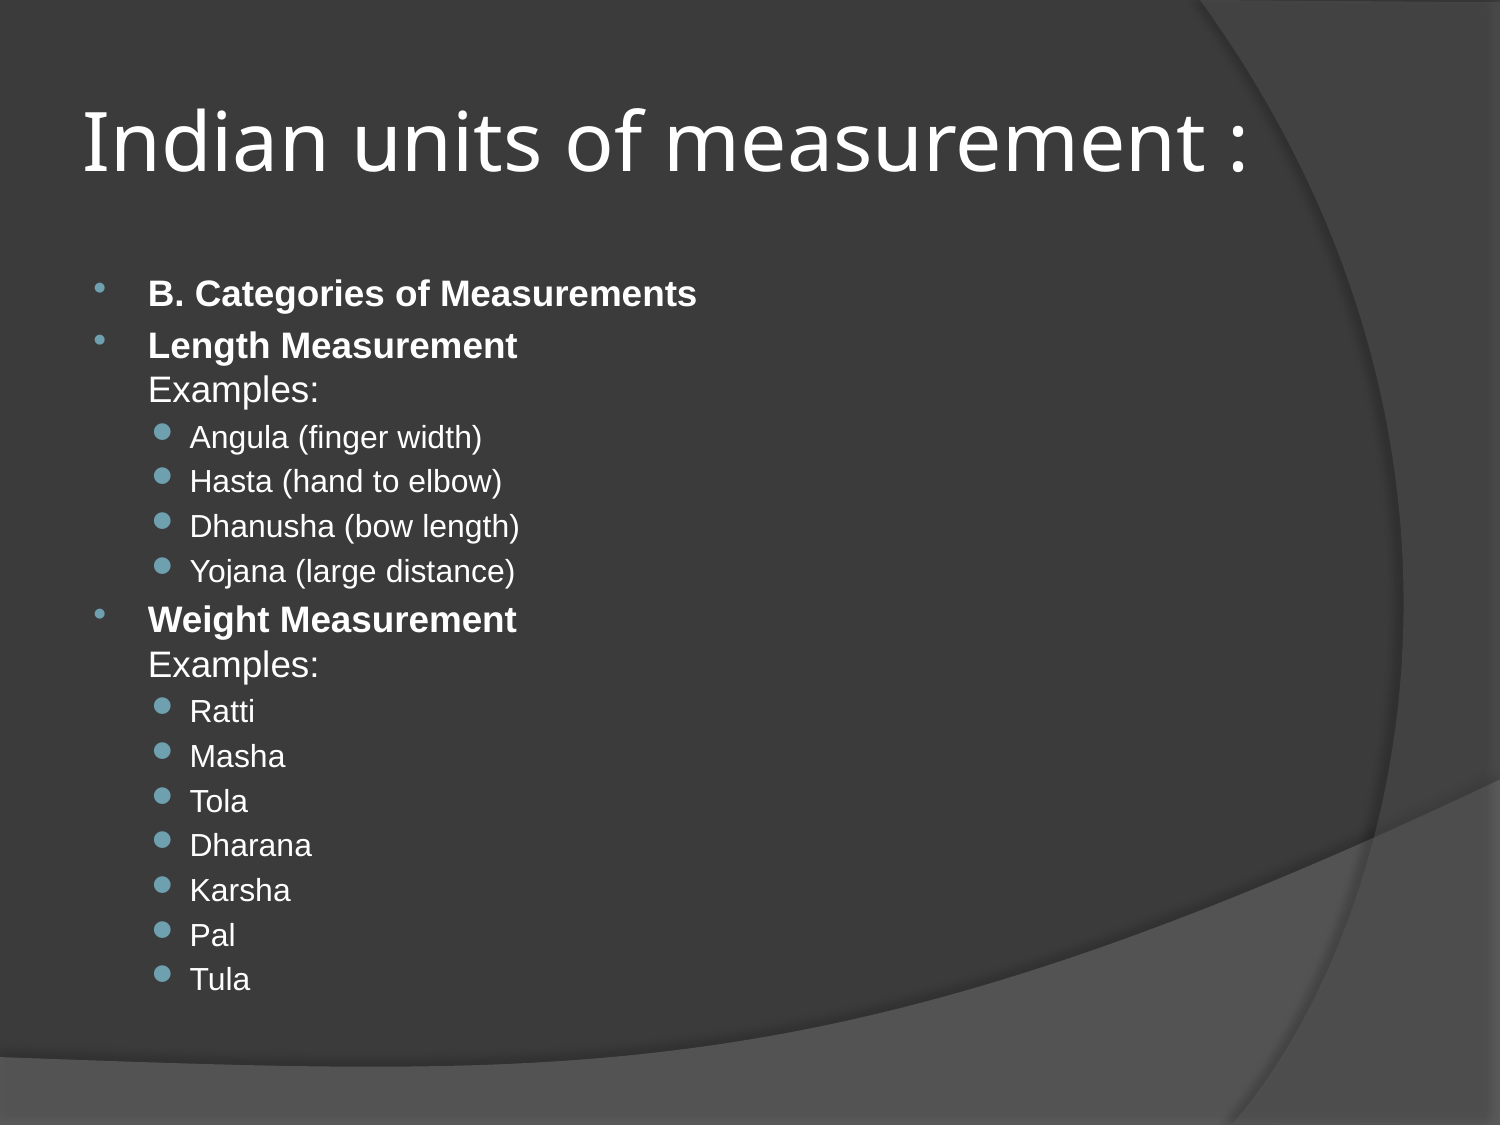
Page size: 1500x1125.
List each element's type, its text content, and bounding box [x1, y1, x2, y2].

list B. Categories of Measurements Length Measurement Examples: Angula (finger width) Hasta (hand to elbow) Dhanusha (bow length) Yojana (large distance) Weight Measurement Examples: Ratti Masha Tola Dharana Karsha Pal Tula [75, 262, 1300, 1005]
title Indian units of measurement : [75, 45, 1300, 233]
